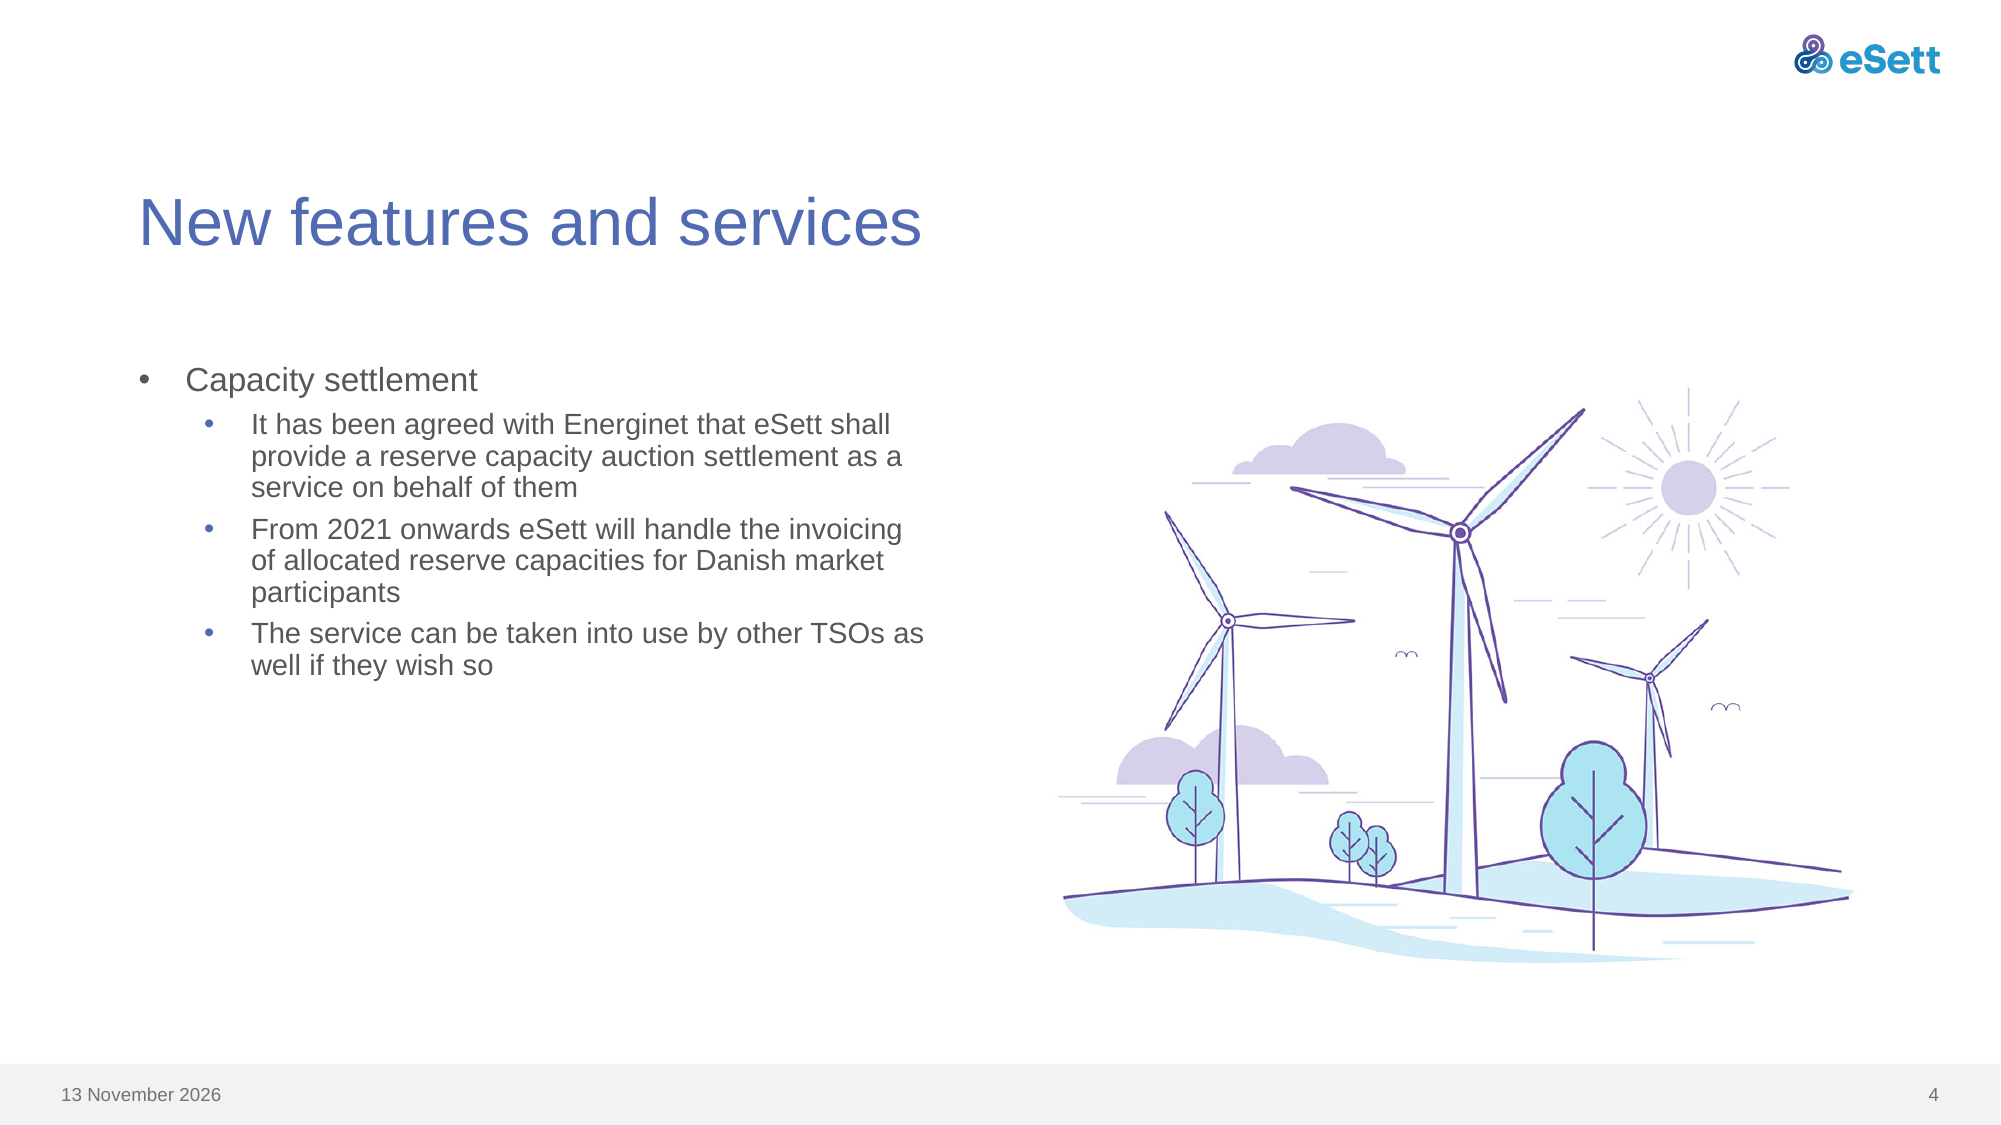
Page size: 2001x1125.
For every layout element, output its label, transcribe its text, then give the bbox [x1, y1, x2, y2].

picture [1053, 355, 1864, 976]
picture [1794, 34, 1940, 74]
list Capacity settlement It has been agreed with Energinet that eSett shall provide a reserve capacity auction settlement as a service on behalf of them From 2021 onwards eSett will handle the invoicing of allocated reserve capacities for Danish market participants The service can be taken into use by other TSOs as well if they wish so [123, 355, 947, 1007]
title New features and services [123, 114, 1884, 333]
